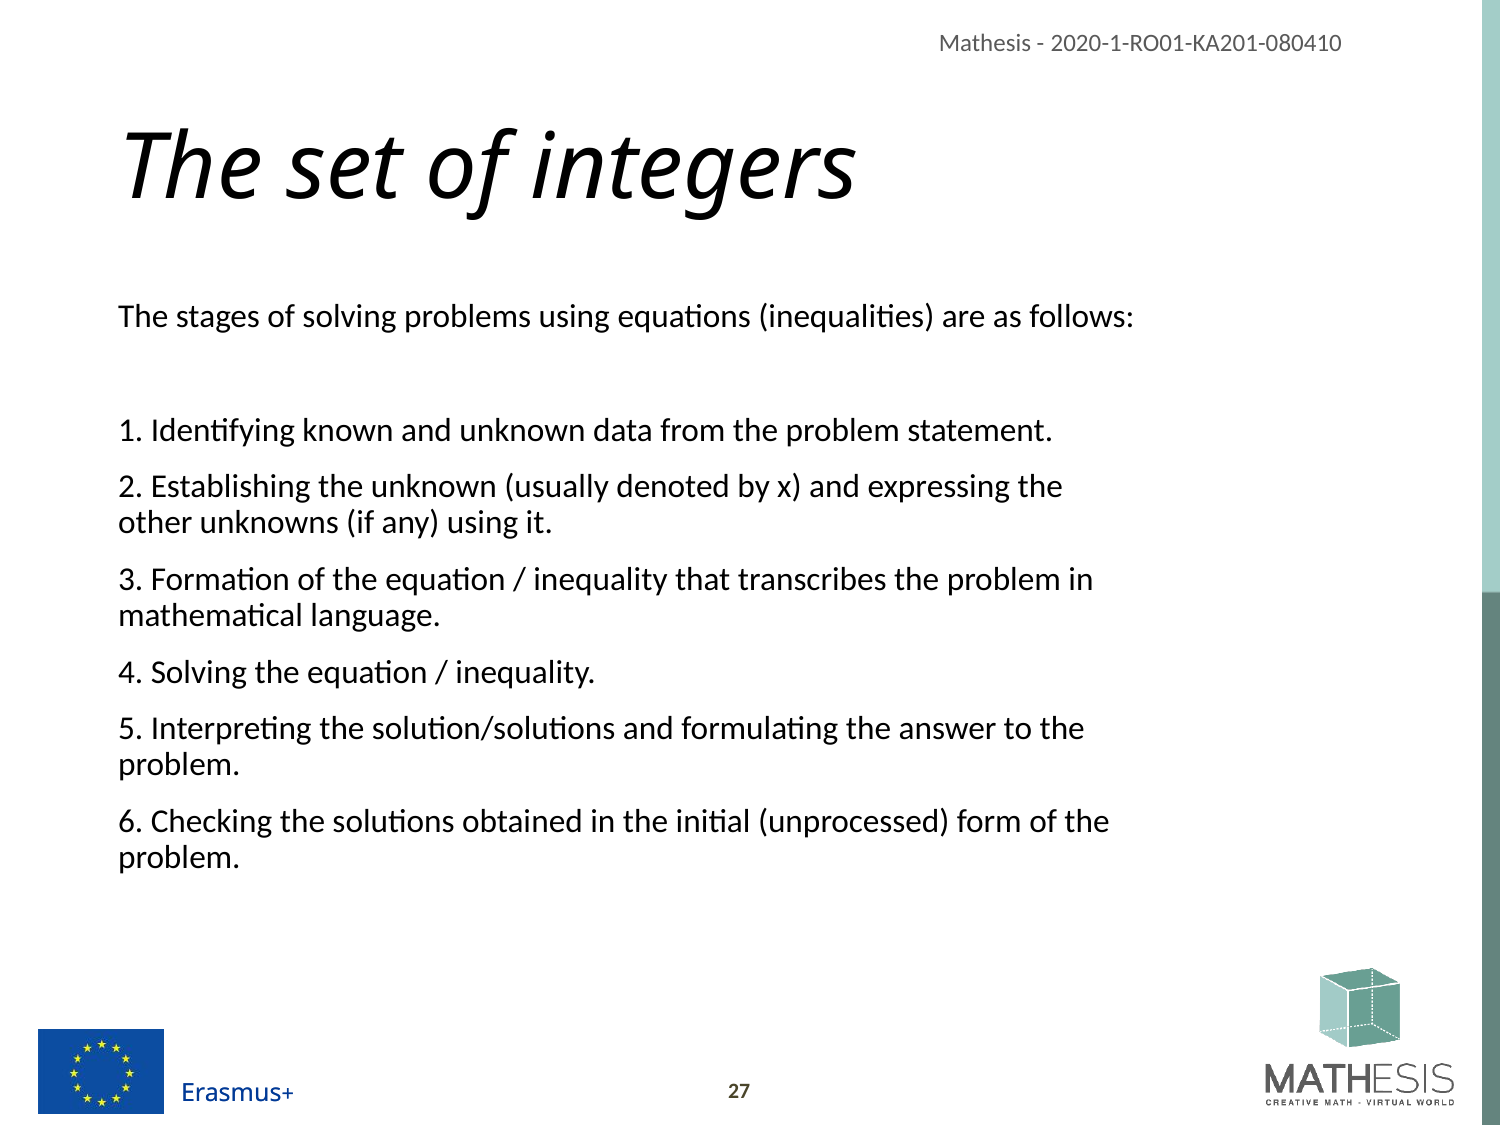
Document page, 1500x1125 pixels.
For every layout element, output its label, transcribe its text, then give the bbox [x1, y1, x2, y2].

list The stages of solving problems using equations (inequalities) are as follows: 1. Identifying known and unknown data from the problem statement. 2. Establishing the unknown (usually denoted by x) and expressing the other unknowns (if any) using it. 3. Formation of the equation / inequality that transcribes the problem in mathematical language. 4. Solving the equation / inequality. 5. Interpreting the solution/solutions and formulating the answer to the problem. 6. Checking the solutions obtained in the initial (unprocessed) form of the problem. [103, 291, 1161, 769]
picture [38, 1029, 164, 1114]
title The set of integers [103, 59, 1397, 278]
